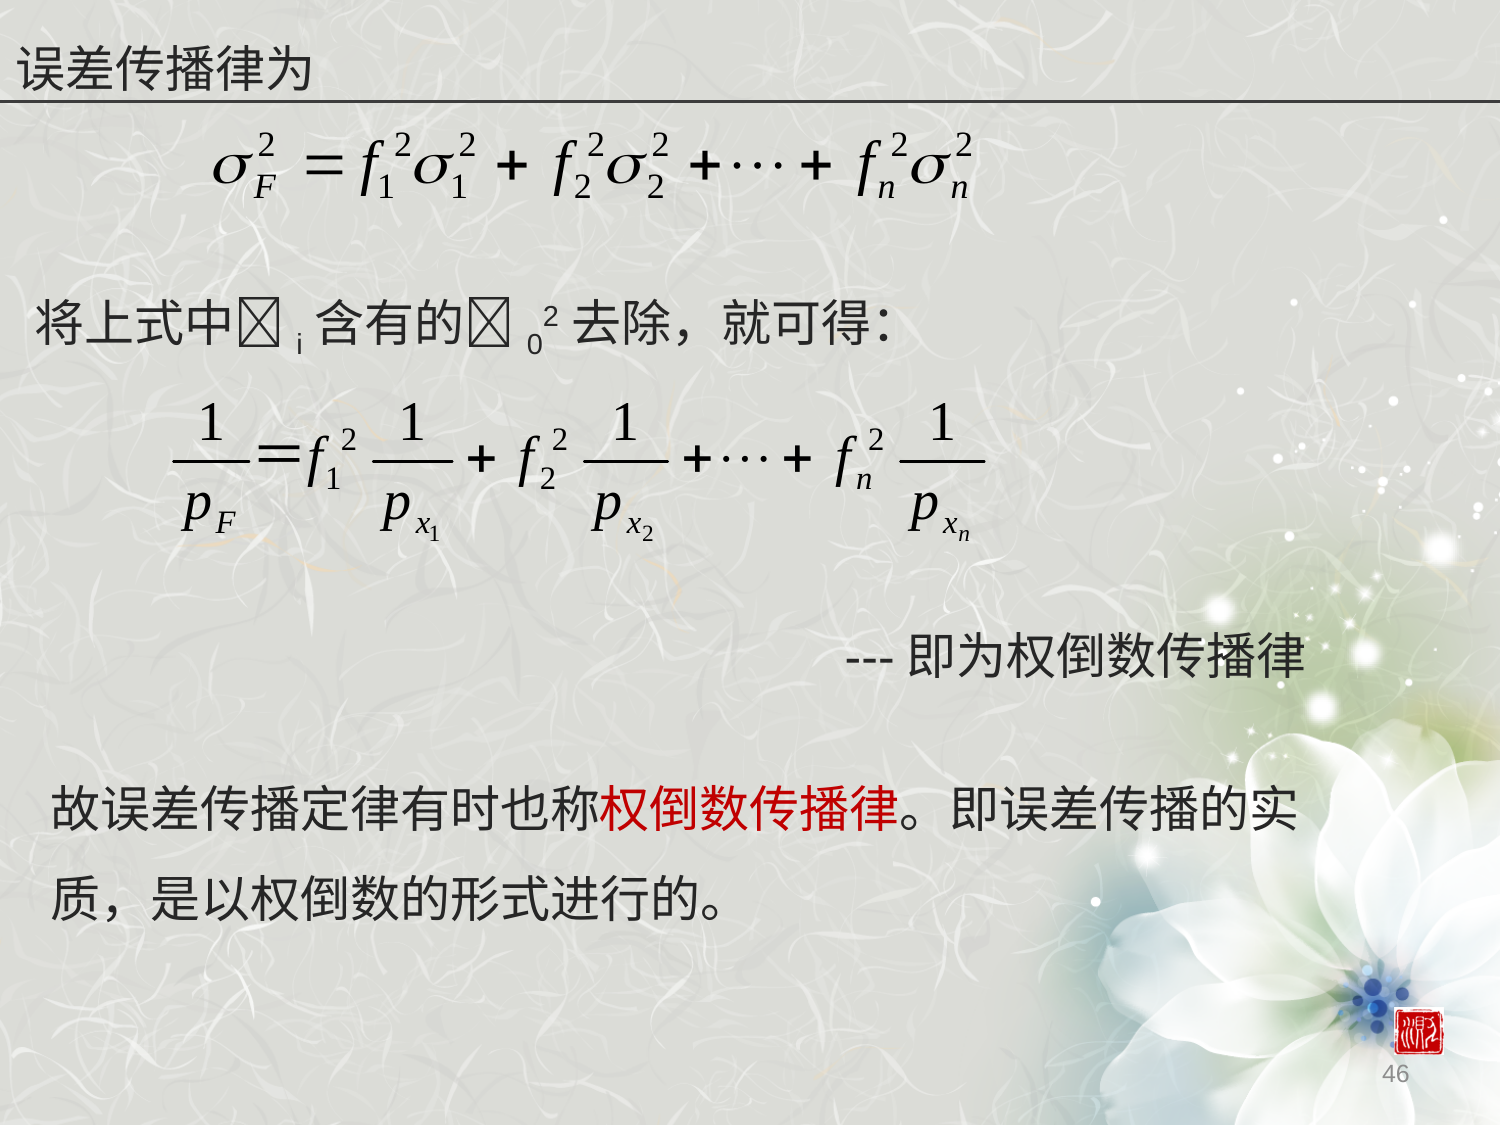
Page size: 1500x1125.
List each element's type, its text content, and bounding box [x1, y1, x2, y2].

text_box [203, 116, 986, 215]
picture [1394, 1007, 1444, 1055]
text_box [163, 386, 997, 555]
list 误差传播律为 将上式中i含有的02去除，就可得： ---即为权倒数传播律 [0, 0, 1500, 1125]
text_box 故误差传播定律有时也称权倒数传播律。即误差传播的实质，是以权倒数的形式进行的。 [35, 679, 1401, 935]
